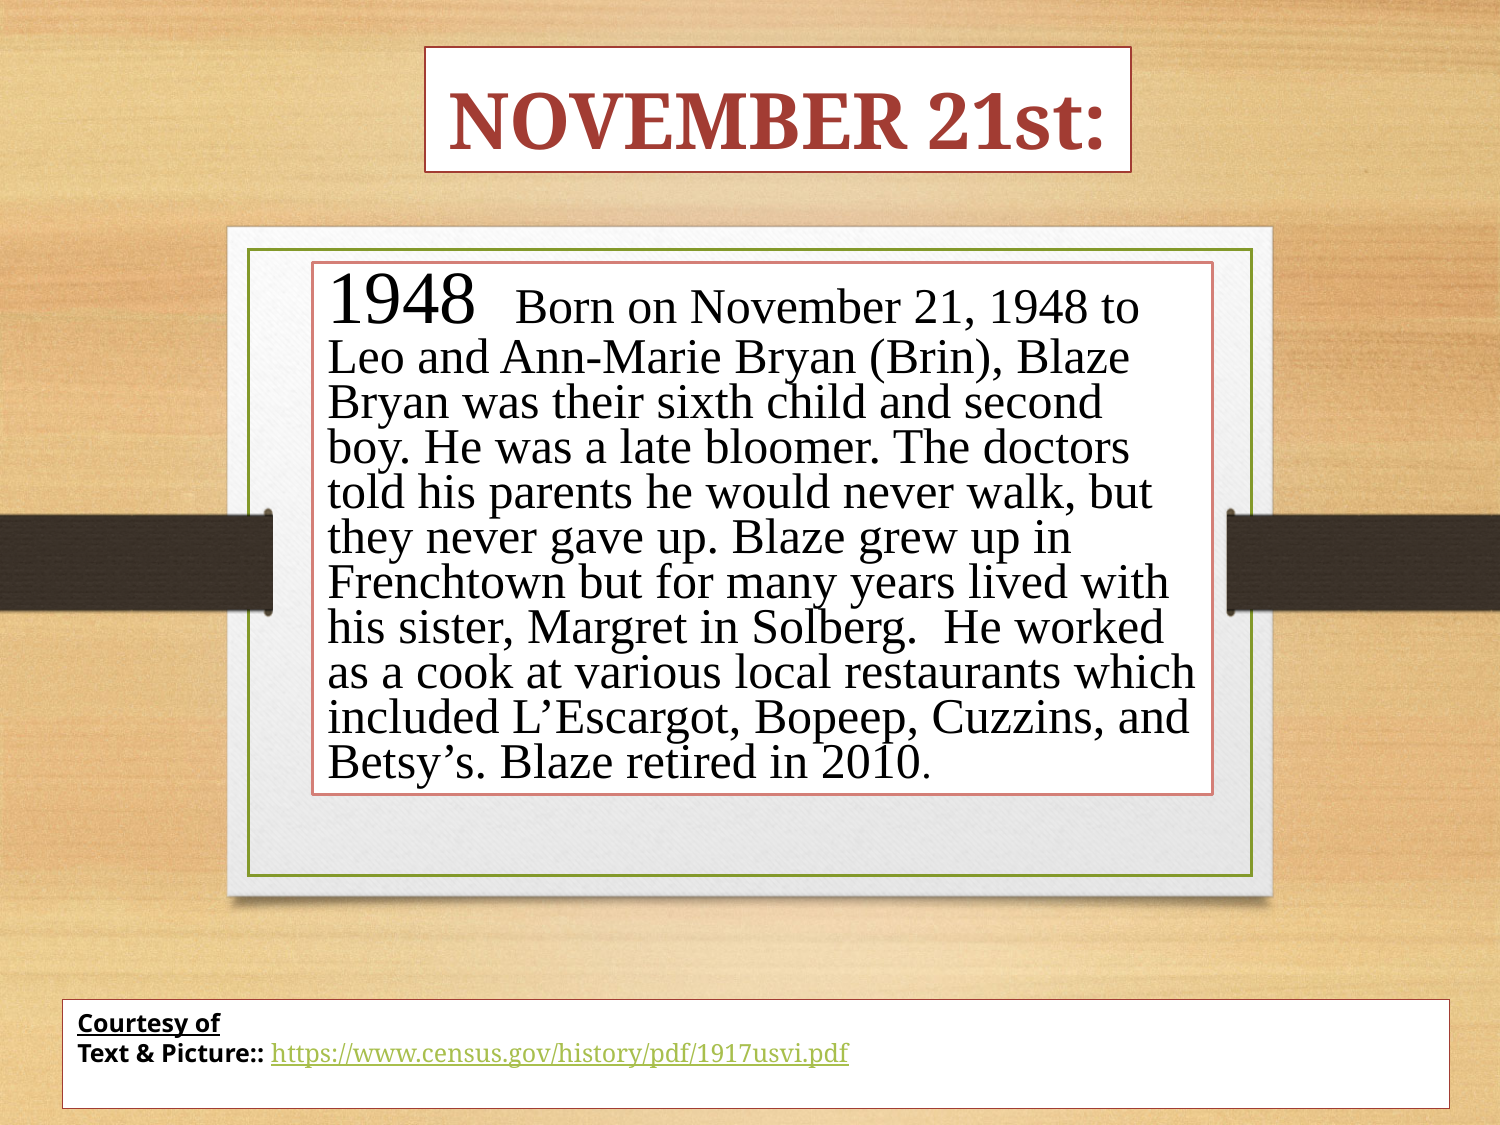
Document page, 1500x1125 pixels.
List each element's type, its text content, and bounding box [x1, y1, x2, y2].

text_box Courtesy of Text & Picture:: https://www.census.gov/history/pdf/1917usvi.pdf [62, 999, 1450, 1109]
text_box NOVEMBER 21st: [424, 46, 1132, 173]
picture [0, 0, 1500, 1125]
text_box 1948 Born on November 21, 1948 to Leo and Ann-Marie Bryan (Brin), Blaze Bryan was their sixth child and second boy. He was a late bloomer. The doctors told his parents he would never walk, but they never gave up. Blaze grew up in Frenchtown but for many years lived with his sister, Margret in Solberg. He worked as a cook at various local restaurants which included L’Escargot, Bopeep, Cuzzins, and Betsy’s. Blaze retired in 2010. [311, 261, 1214, 796]
